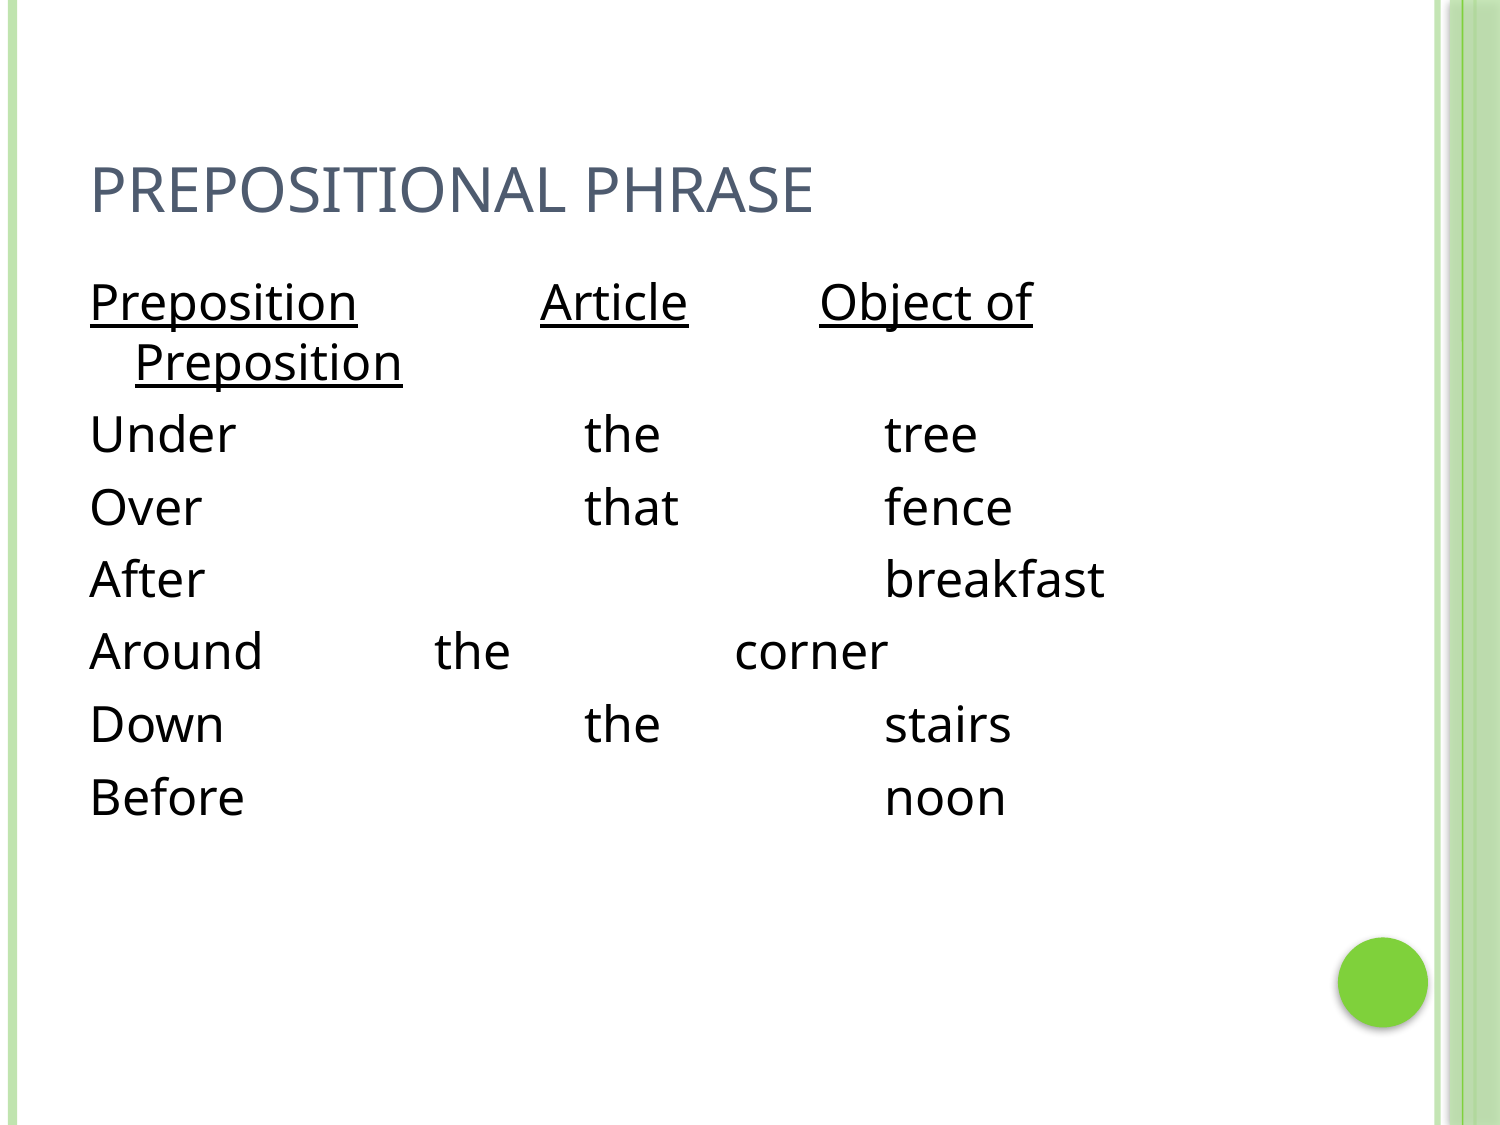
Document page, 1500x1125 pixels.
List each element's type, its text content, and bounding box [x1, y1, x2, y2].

title Prepositional Phrase [75, 45, 1300, 233]
list Preposition Article Object of Preposition Under the tree Over that fence After breakfast Around the corner Down the stairs Before noon [75, 262, 1300, 1062]
